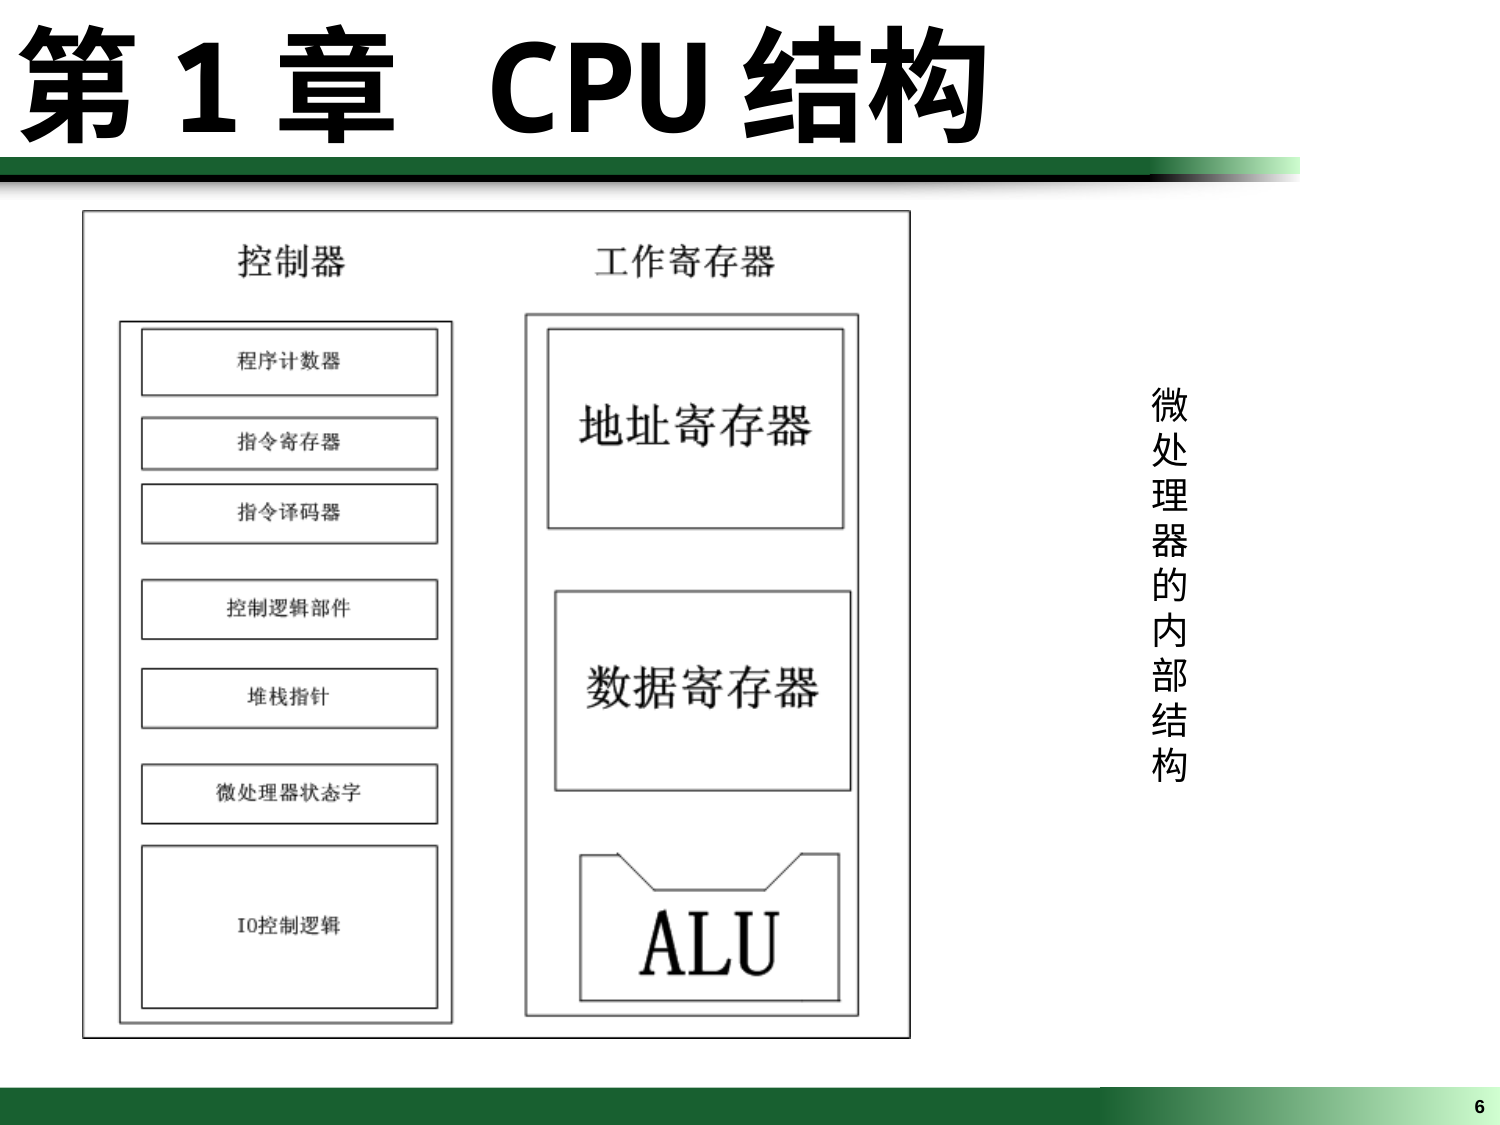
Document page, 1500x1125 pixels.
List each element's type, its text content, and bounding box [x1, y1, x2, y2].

slide_number 6 [1437, 1087, 1500, 1125]
text_box 微处理器的内部结构 [1136, 374, 1207, 795]
picture [0, 174, 1313, 200]
text_box 第1章 CPU结构 [0, 0, 1260, 167]
picture [81, 210, 911, 1040]
